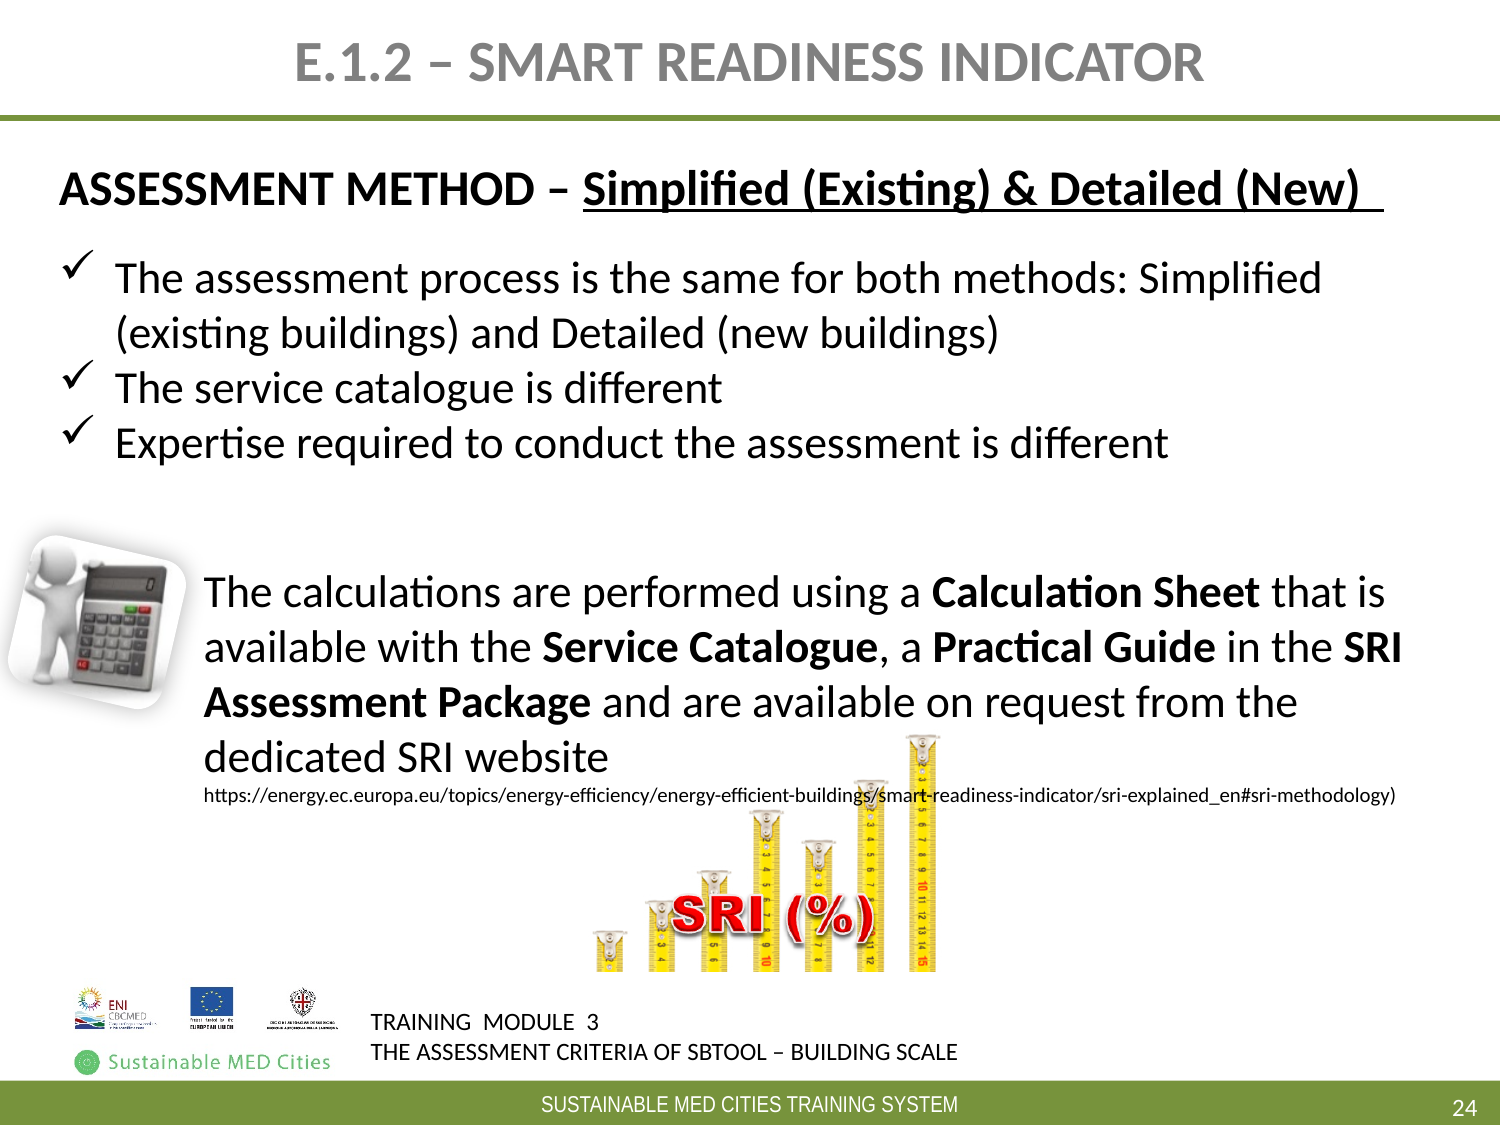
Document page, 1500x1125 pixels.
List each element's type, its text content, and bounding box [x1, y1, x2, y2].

picture [7, 535, 186, 710]
picture [62, 978, 356, 1080]
text_box The calculations are performed using a Calculation Sheet that is available with the Service Catalogue, a Practical Guide in the SRI Assessment Package and are available on request from the dedicated SRI website https://energy.ec.europa.eu/topics/energy-efficiency/energy-efficient-buildings/smart-readiness-indicator/sri-explained_en#sri-methodology) [189, 554, 1500, 815]
title E.1.2 – SMART READINESS INDICATOR [0, 0, 1500, 117]
text_box The assessment process is the same for both methods: Simplified (existing buildings) and Detailed (new buildings) The service catalogue is different Expertise required to conduct the assessment is different [43, 239, 1493, 475]
text_box ASSESSMENT METHOD – Simplified (Existing) & Detailed (New) [43, 147, 1500, 235]
picture [537, 727, 1010, 972]
slide_number 24 [1142, 1076, 1493, 1125]
